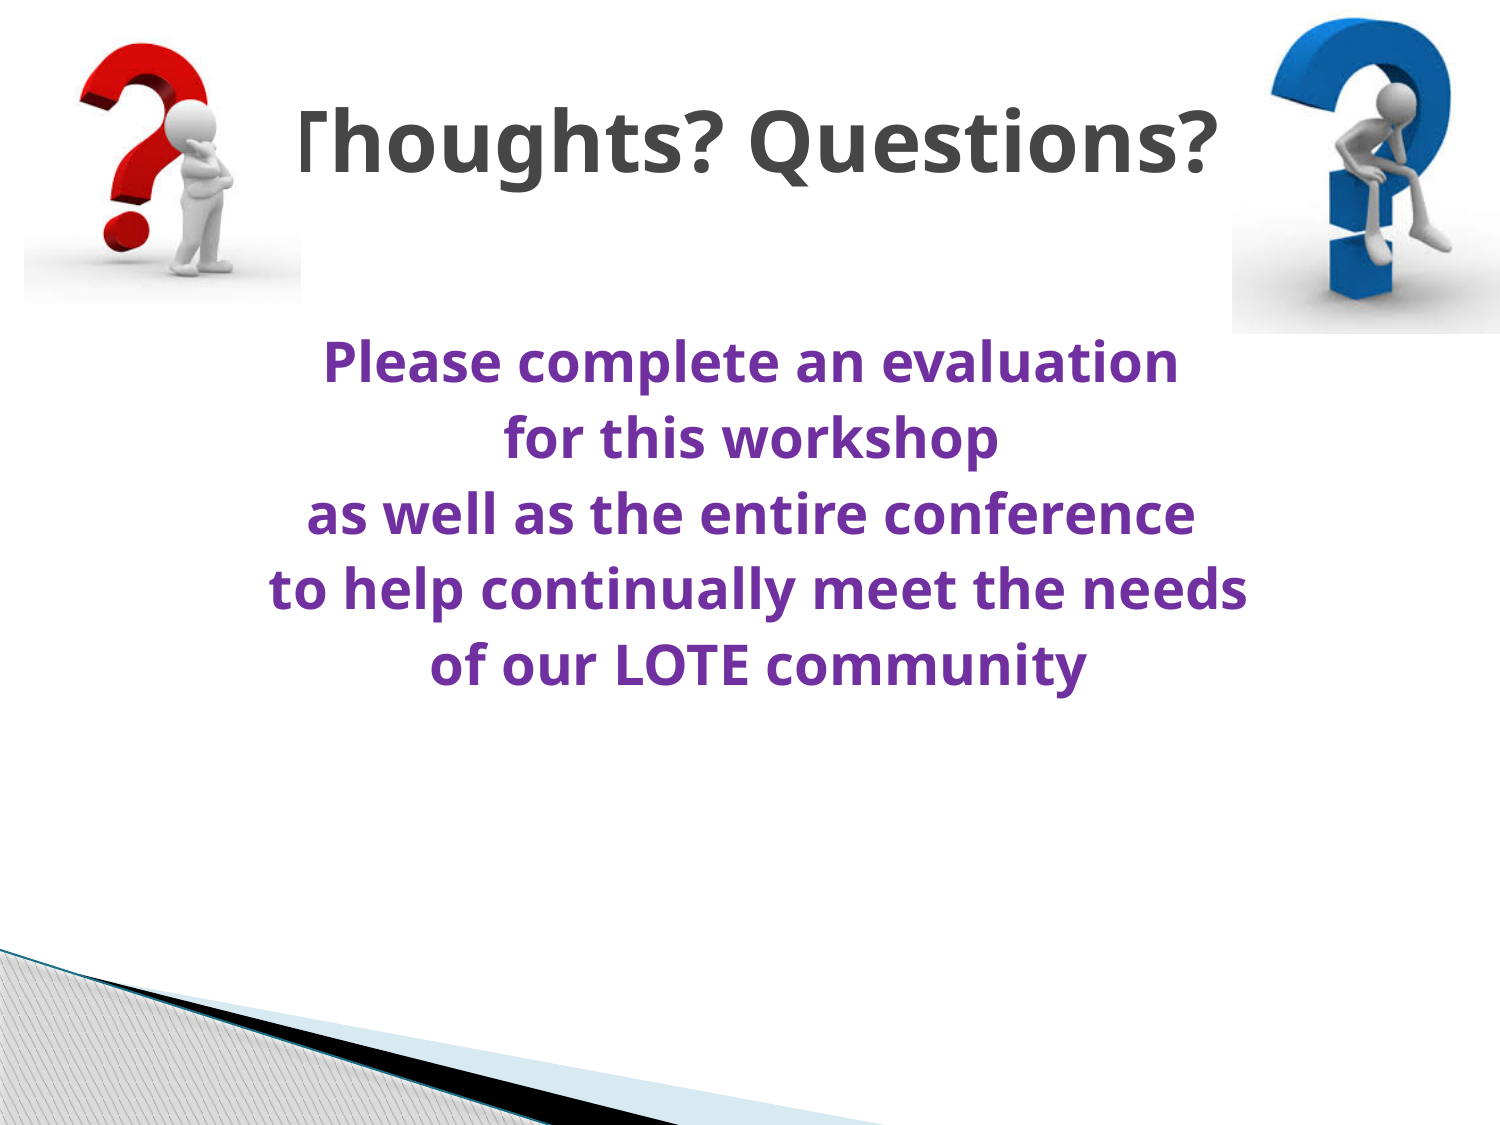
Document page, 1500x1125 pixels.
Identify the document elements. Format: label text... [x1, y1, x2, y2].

picture [24, 28, 301, 305]
picture [1232, 0, 1500, 334]
list Please complete an evaluation for this workshop as well as the entire conference to help continually meet the needs of our LOTE community [75, 243, 1425, 986]
title Thoughts? Questions? [306, 45, 1226, 233]
